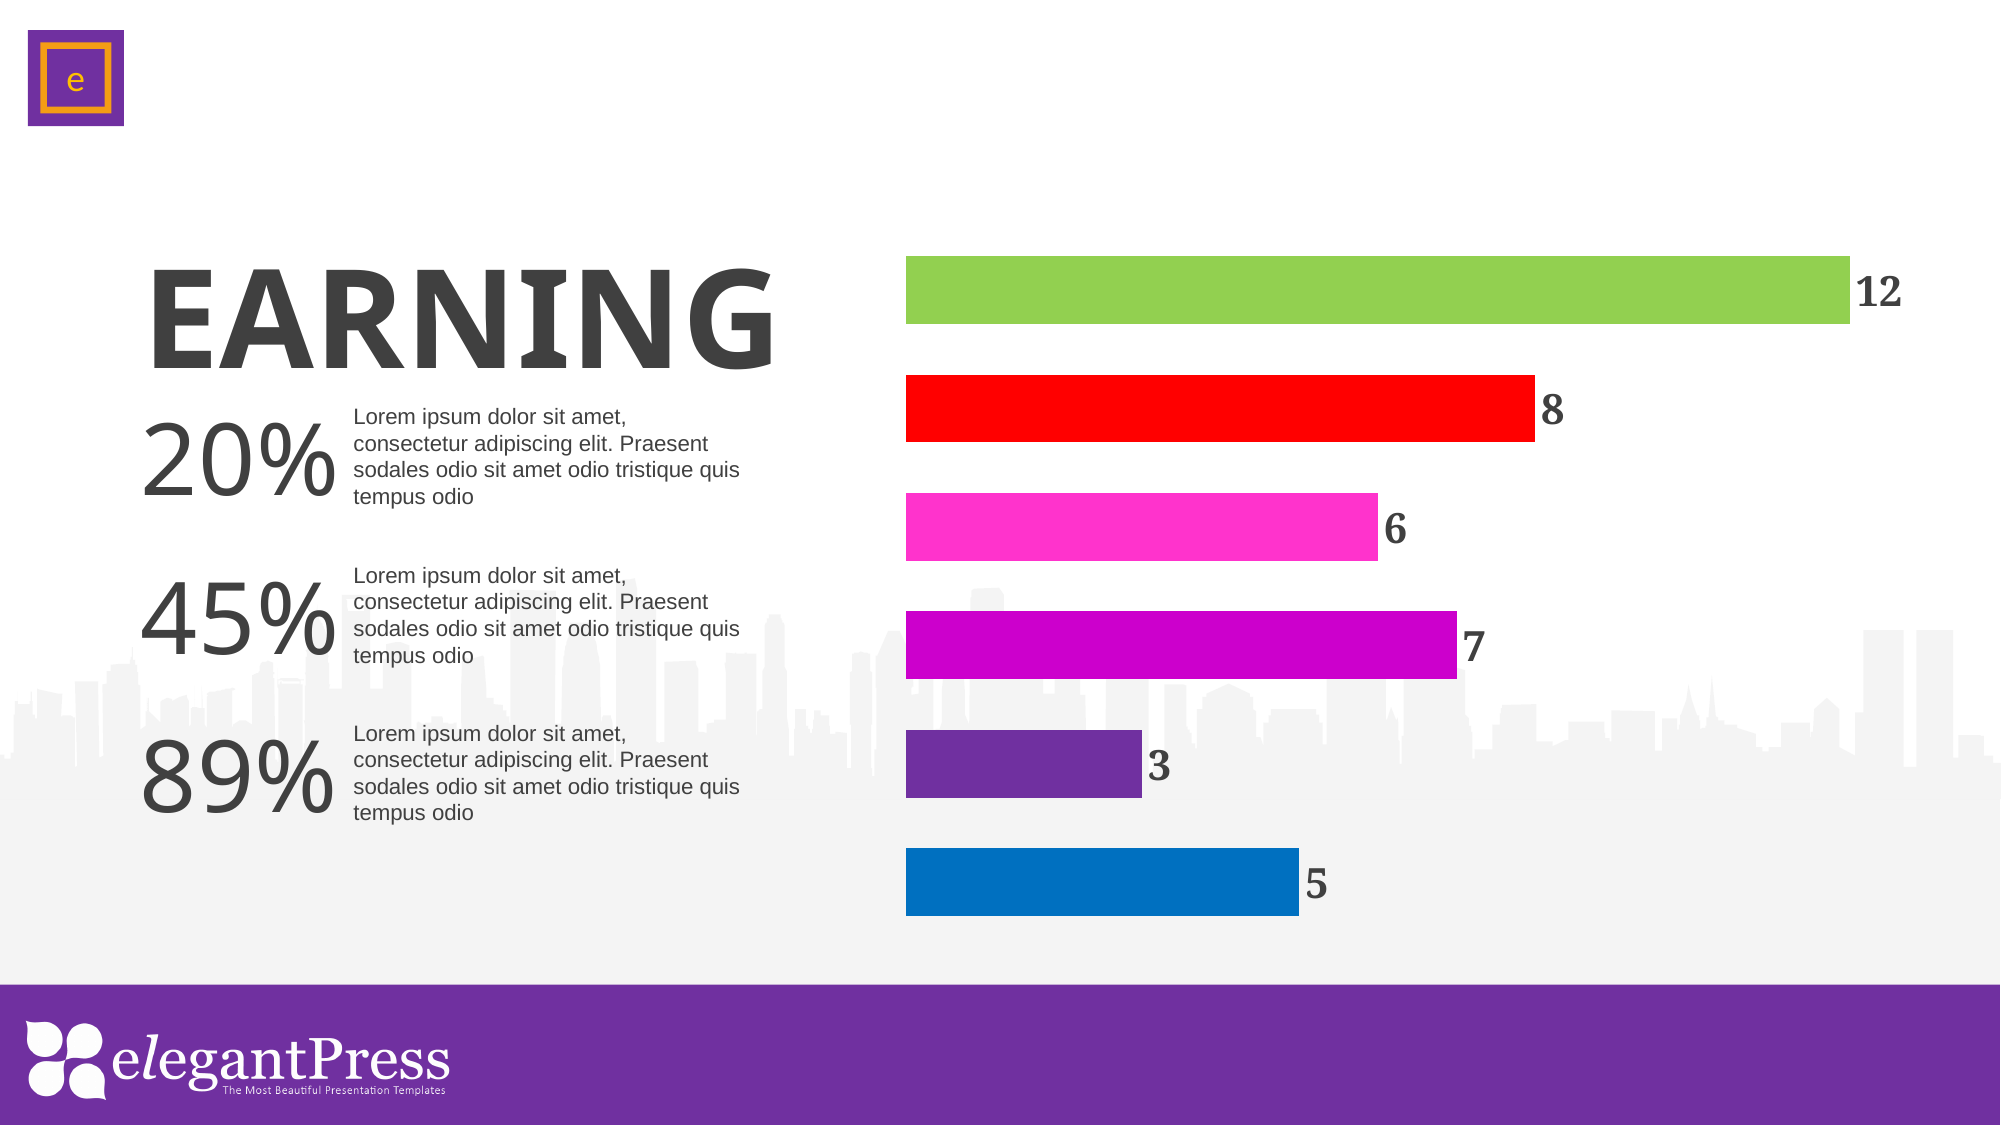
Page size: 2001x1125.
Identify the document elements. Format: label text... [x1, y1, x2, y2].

text_box Lorem ipsum dolor sit amet, consectetur adipiscing elit. Praesent sodales odio sit amet odio tristique quis tempus odio [338, 404, 761, 517]
text_box Lorem ipsum dolor sit amet, consectetur adipiscing elit. Praesent sodales odio sit amet odio tristique quis tempus odio [338, 553, 761, 676]
text_box 89% [124, 704, 354, 840]
text_box 20% [125, 388, 355, 523]
picture [17, 1012, 454, 1111]
text_box 45% [125, 547, 355, 682]
text_box EARNING [128, 224, 832, 404]
chart [883, 216, 2000, 957]
text_box Lorem ipsum dolor sit amet, consectetur adipiscing elit. Praesent sodales odio sit amet odio tristique quis tempus odio [338, 711, 761, 833]
